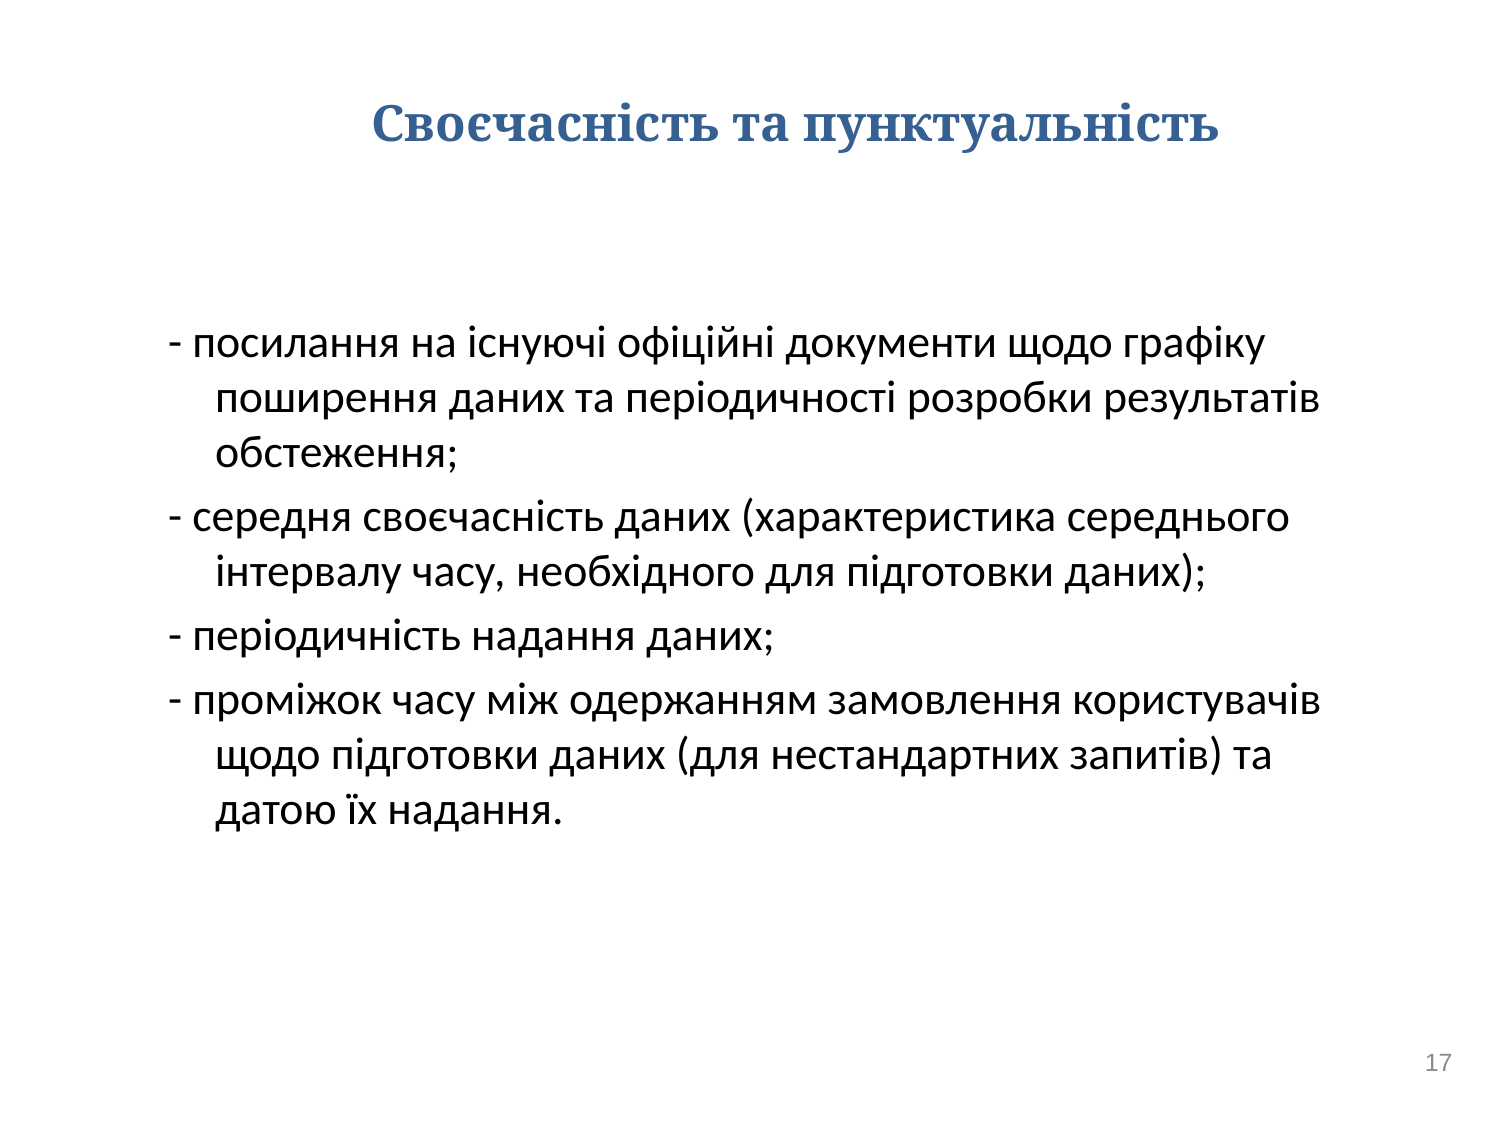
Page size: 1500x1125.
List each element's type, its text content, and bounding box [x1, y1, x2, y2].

slide_number 17 [1155, 1024, 1468, 1100]
title Своєчасність та пунктуальність [171, 42, 1420, 201]
list - посилання на існуючі офіційні документи щодо графіку поширення даних та періодичності розробки результатів обстеження; - середня своєчасність даних (характеристика середнього інтервалу часу, необхідного для підготовки даних); - періодичність надання даних; - проміжок часу між одержанням замовлення користувачів щодо підготовки даних (для нестандартних запитів) та датою їх надання. [78, 304, 1407, 1035]
